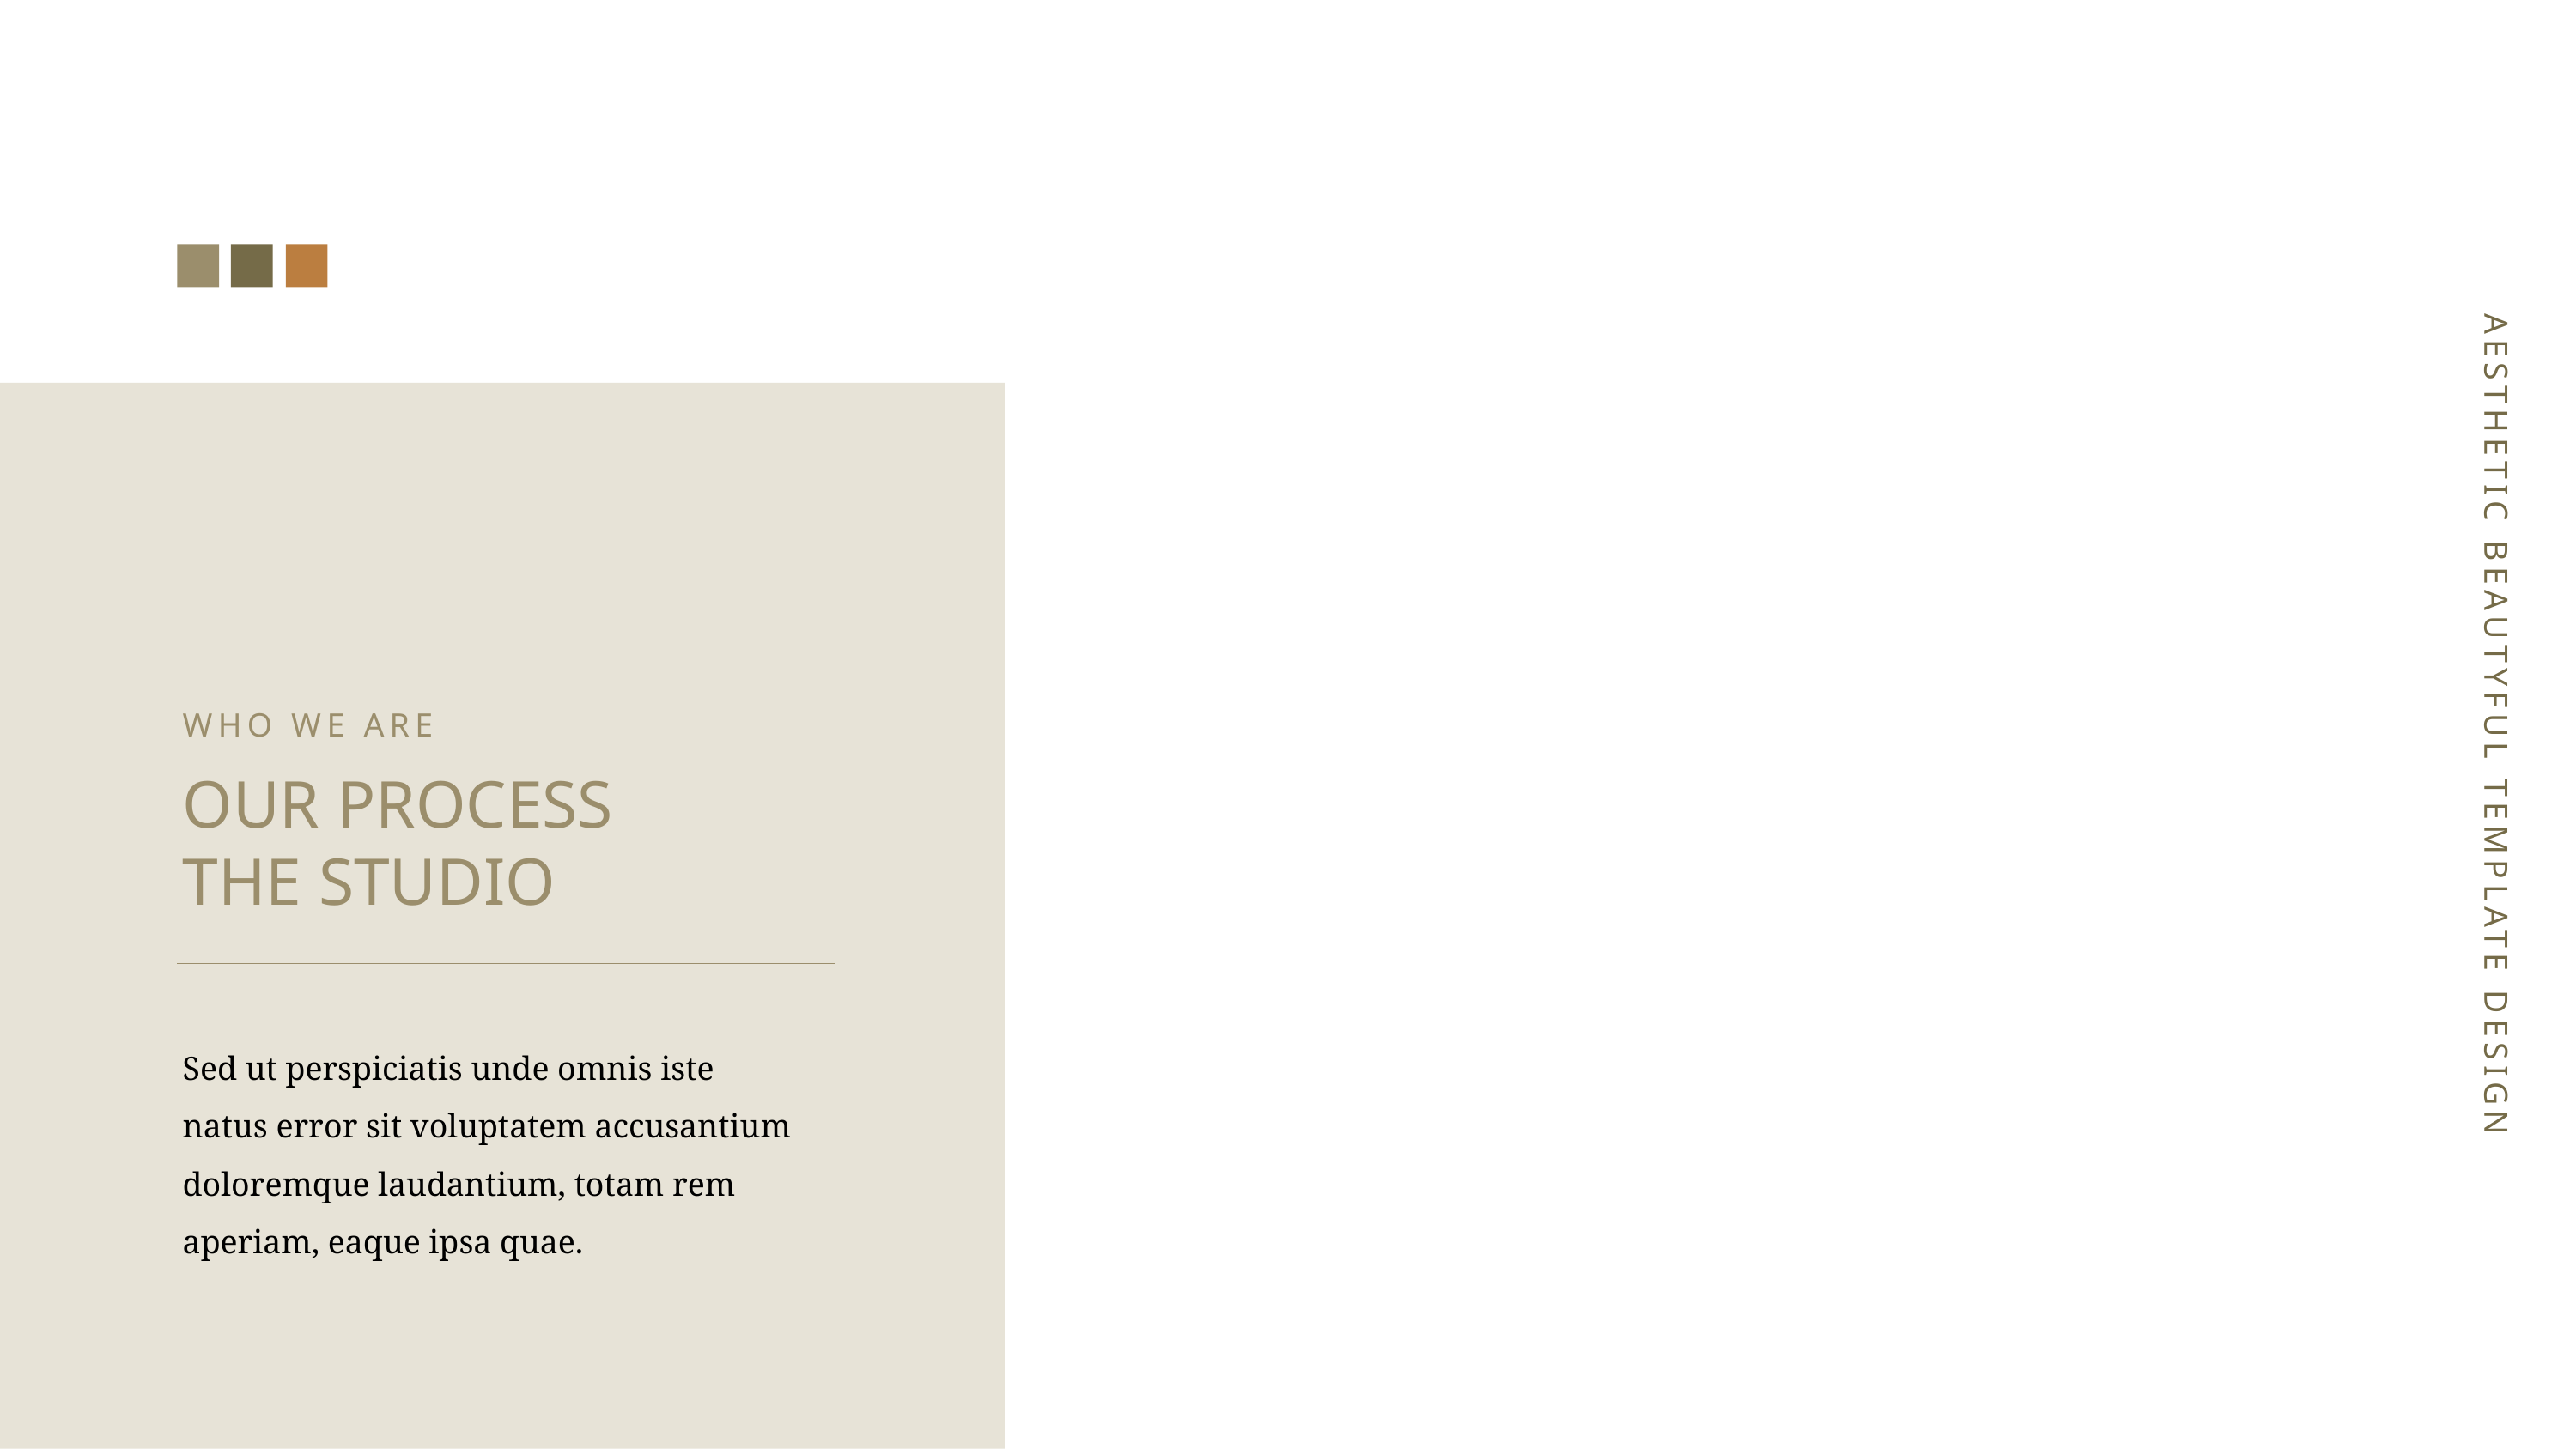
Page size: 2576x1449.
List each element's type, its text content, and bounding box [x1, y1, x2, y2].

text_box Sed ut perspiciatis unde omnis iste natus error sit voluptatem accusantium doloremque laudantium, totam rem aperiam, eaque ipsa quae. [169, 1022, 816, 1267]
text_box OUR PROCESS THE STUDIO [169, 757, 835, 925]
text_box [230, 190, 274, 341]
picture [1005, 0, 2576, 1449]
text_box WHO WE ARE [169, 698, 835, 750]
text_box [0, 382, 1005, 1449]
